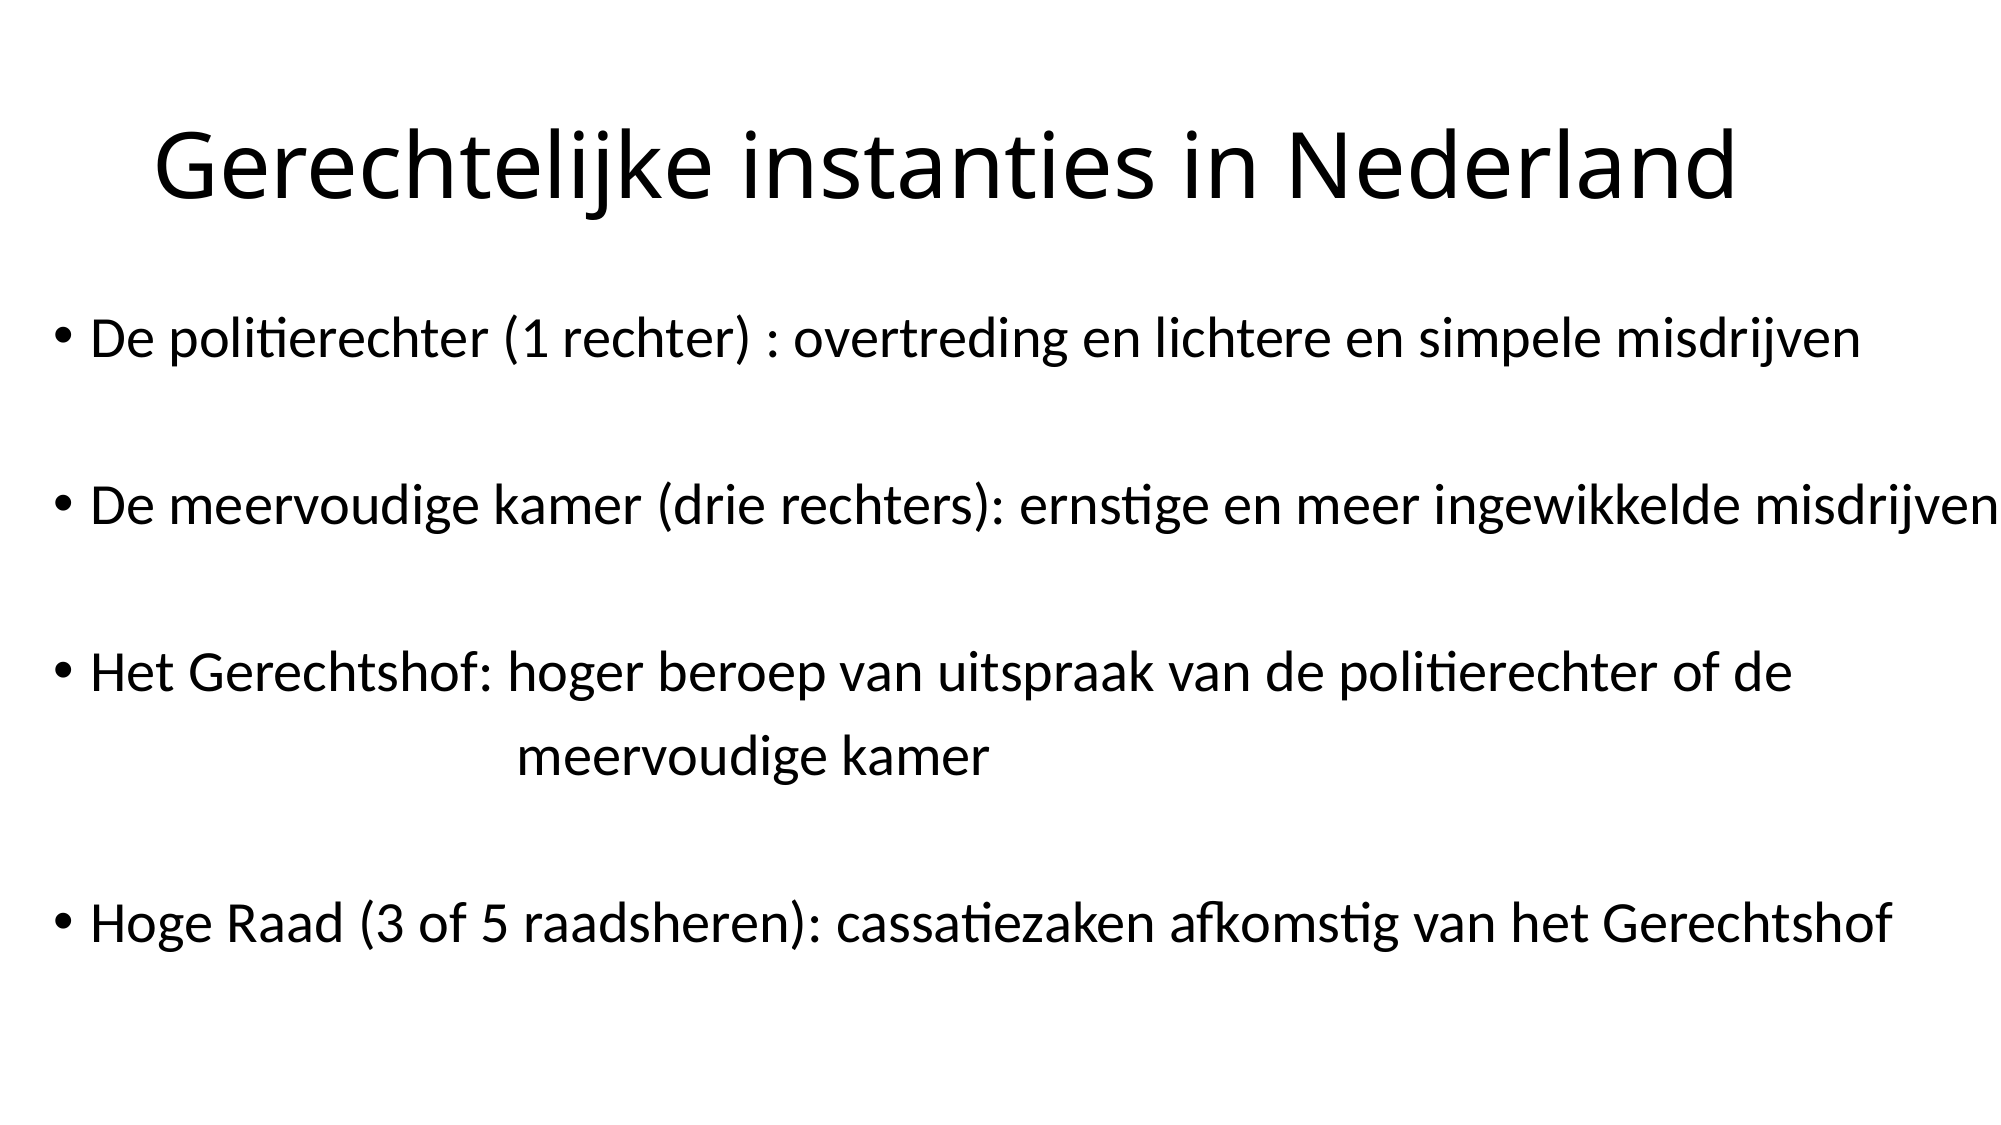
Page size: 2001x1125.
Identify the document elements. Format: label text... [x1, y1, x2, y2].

list De politierechter (1 rechter) : overtreding en lichtere en simpele misdrijven De meervoudige kamer (drie rechters): ernstige en meer ingewikkelde misdrijven Het Gerechtshof: hoger beroep van uitspraak van de politierechter of de meervoudige kamer Hoge Raad (3 of 5 raadsheren): cassatiezaken afkomstig van het Gerechtshof [38, 299, 2000, 1014]
title Gerechtelijke instanties in Nederland [137, 59, 1863, 278]
